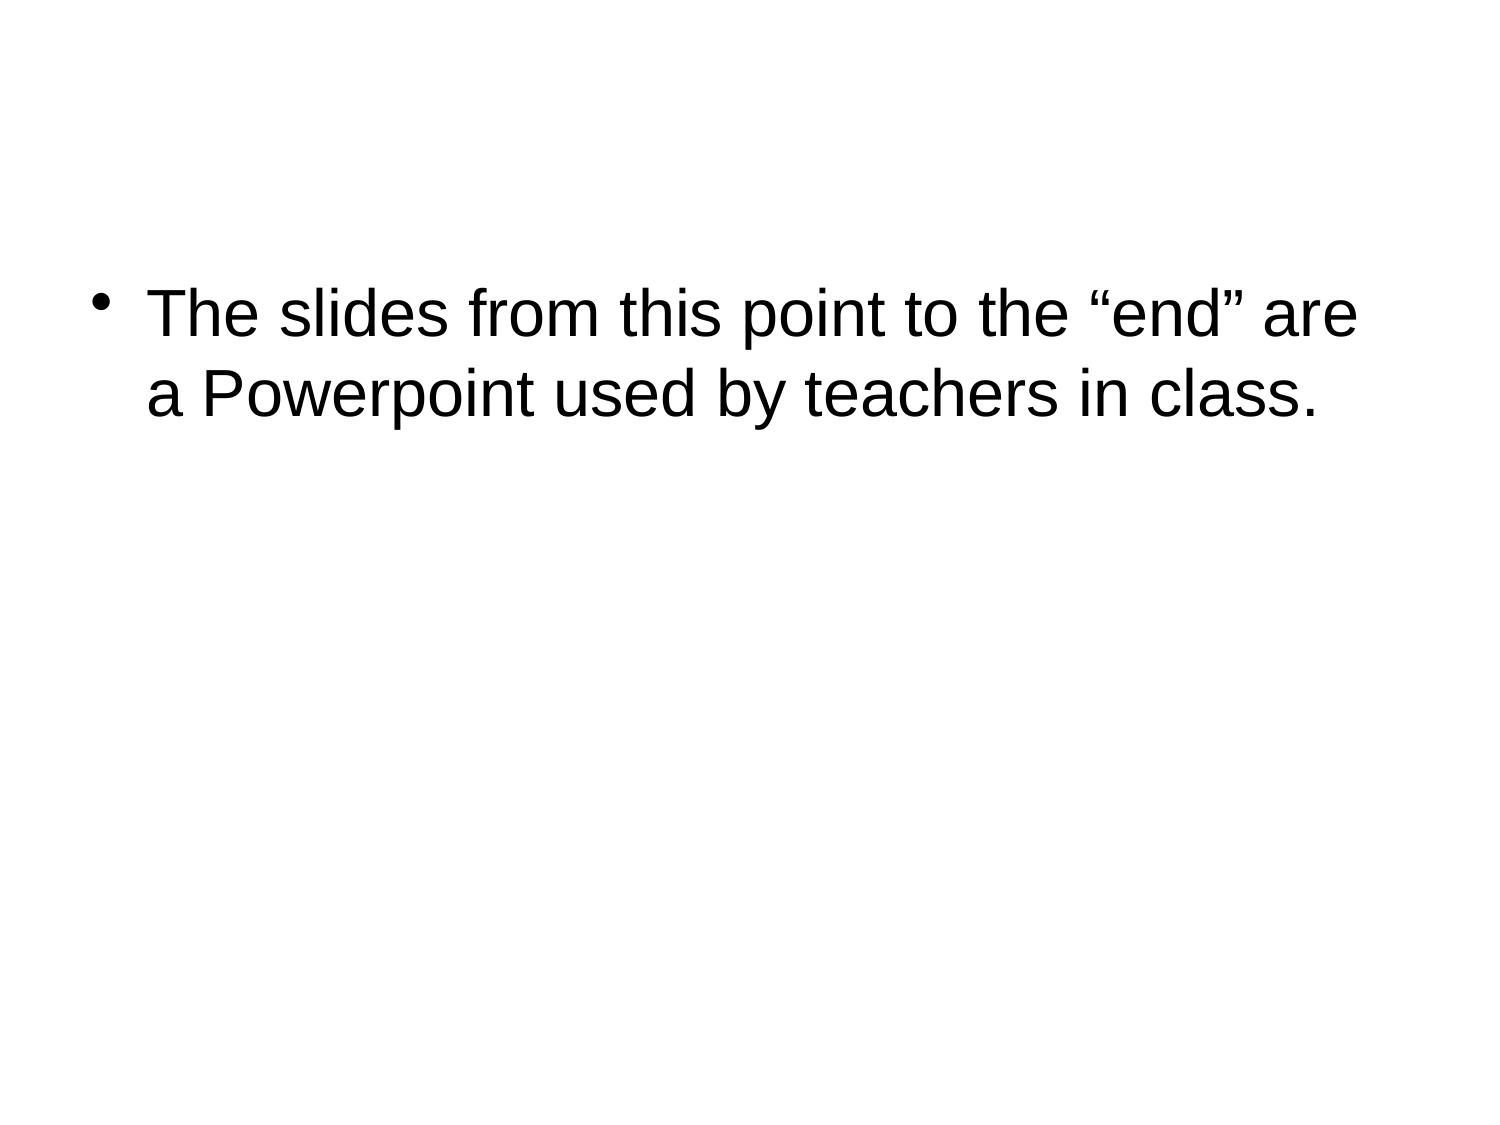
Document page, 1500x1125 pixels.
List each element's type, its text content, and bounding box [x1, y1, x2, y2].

list The slides from this point to the “end” are a Powerpoint used by teachers in class. [74, 262, 1426, 1006]
